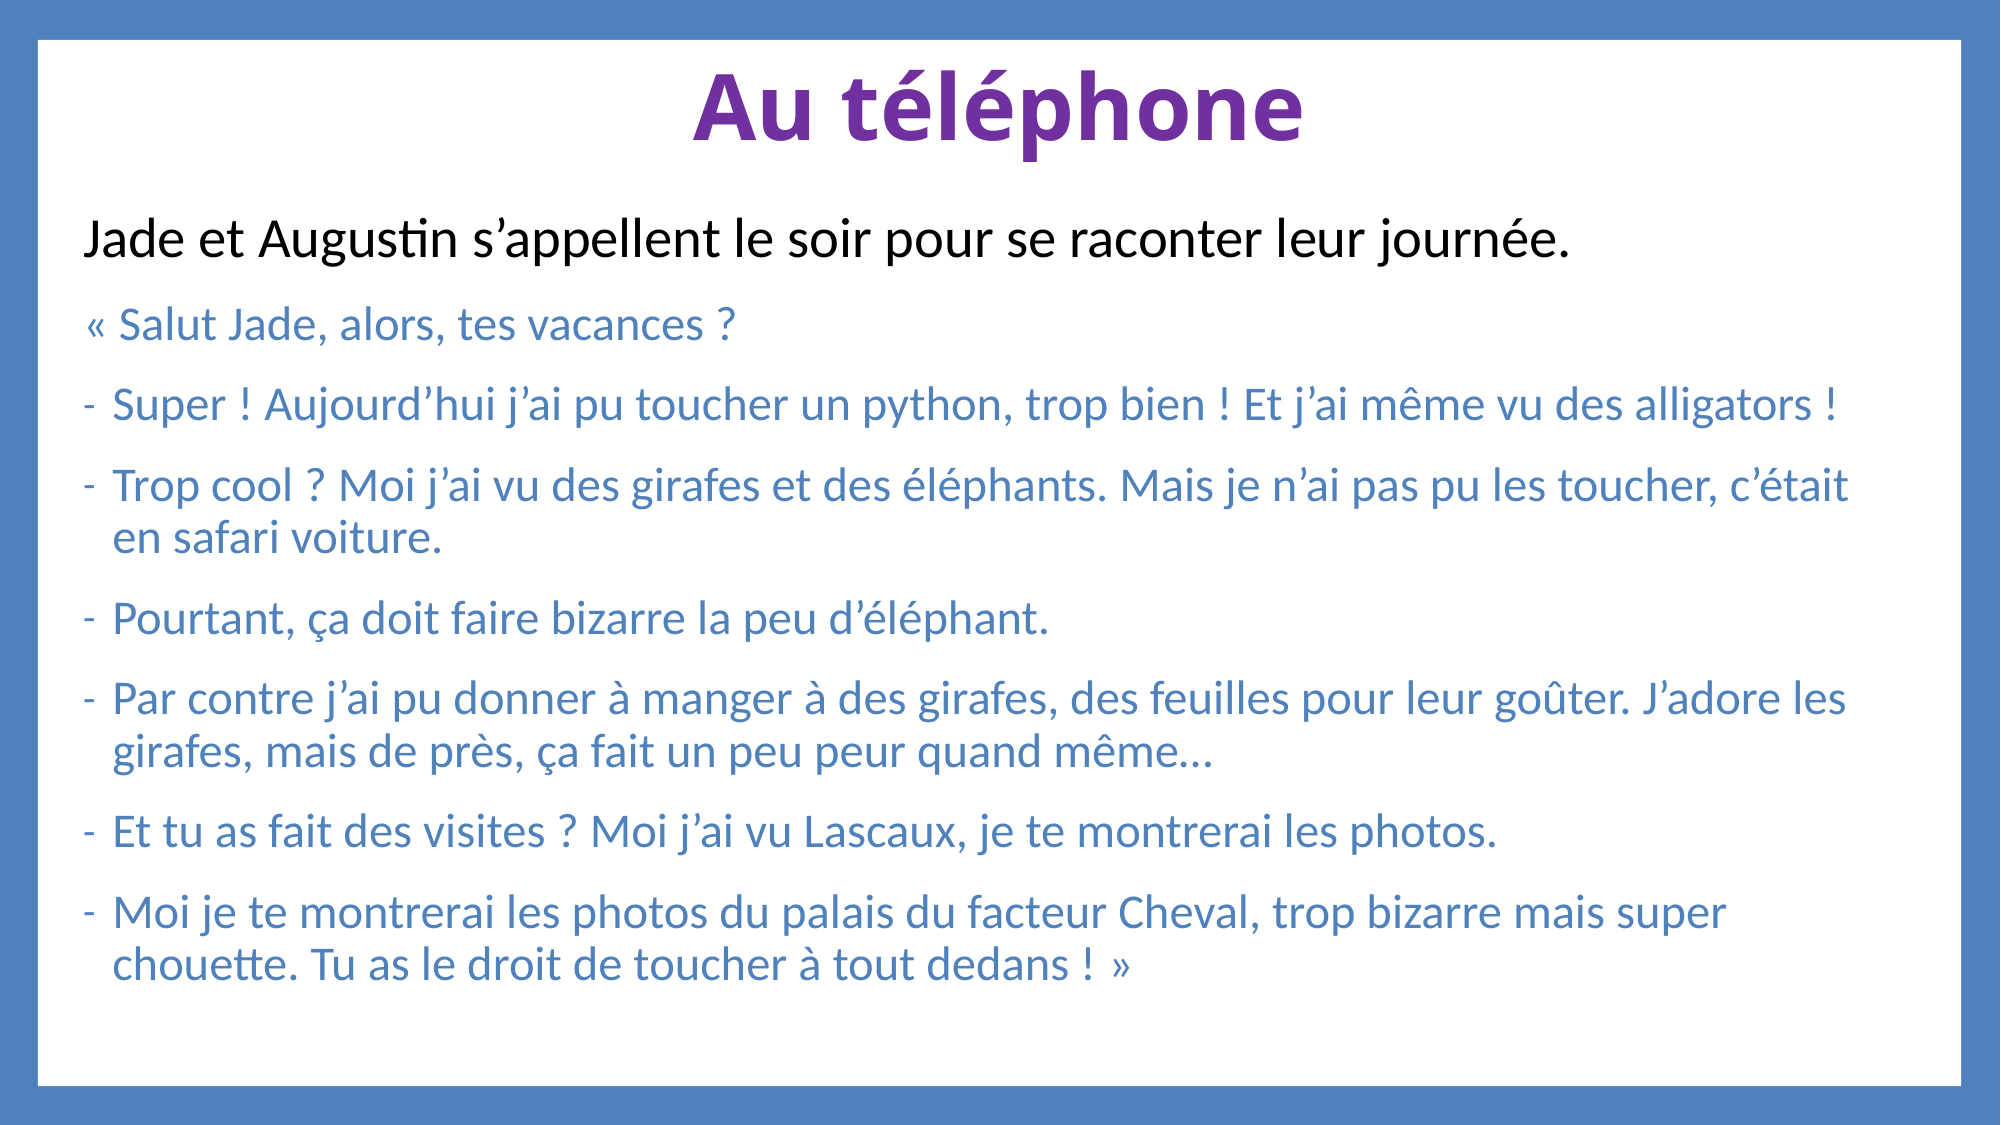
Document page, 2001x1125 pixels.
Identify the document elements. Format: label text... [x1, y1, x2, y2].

title Au téléphone [189, 0, 1810, 201]
list Jade et Augustin s’appellent le soir pour se raconter leur journée. « Salut Jade, alors, tes vacances ? Super ! Aujourd’hui j’ai pu toucher un python, trop bien ! Et j’ai même vu des alligators ! Trop cool ? Moi j’ai vu des girafes et des éléphants. Mais je n’ai pas pu les toucher, c’était en safari voiture. Pourtant, ça doit faire bizarre la peu d’éléphant. Par contre j’ai pu donner à manger à des girafes, des feuilles pour leur goûter. J’adore les girafes, mais de près, ça fait un peu peur quand même… Et tu as fait des visites ? Moi j’ai vu Lascaux, je te montrerai les photos. Moi je te montrerai les photos du palais du facteur Cheval, trop bizarre mais super chouette. Tu as le droit de toucher à tout dedans ! » [60, 201, 1868, 1056]
